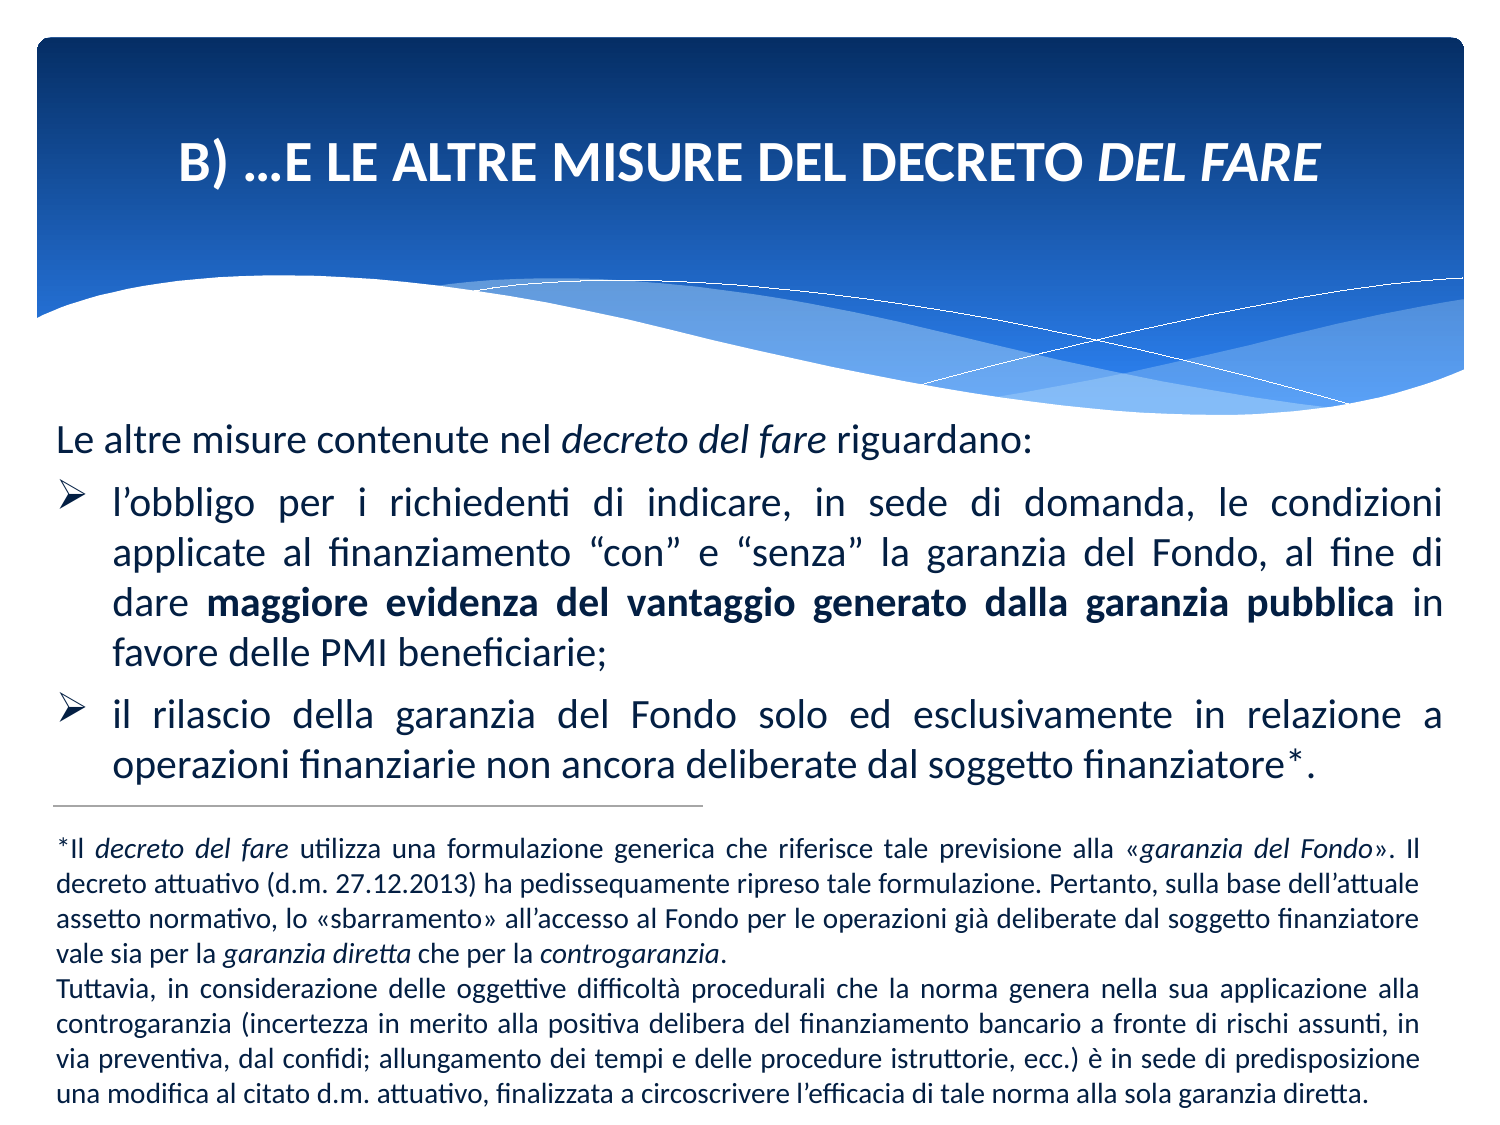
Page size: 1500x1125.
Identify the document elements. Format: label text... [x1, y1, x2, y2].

text_box Le altre misure contenute nel decreto del fare riguardano: l’obbligo per i richiedenti di indicare, in sede di domanda, le condizioni applicate al finanziamento “con” e “senza” la garanzia del Fondo, al fine di dare maggiore evidenza del vantaggio generato dalla garanzia pubblica in favore delle PMI beneficiarie; il rilascio della garanzia del Fondo solo ed esclusivamente in relazione a operazioni finanziarie non ancora deliberate dal soggetto finanziatore*. [41, 404, 1459, 795]
text_box *Il decreto del fare utilizza una formulazione generica che riferisce tale previsione alla «garanzia del Fondo». Il decreto attuativo (d.m. 27.12.2013) ha pedissequamente ripreso tale formulazione. Pertanto, sulla base dell’attuale assetto normativo, lo «sbarramento» all’accesso al Fondo per le operazioni già deliberate dal soggetto finanziatore vale sia per la garanzia diretta che per la controgaranzia. Tuttavia, in considerazione delle oggettive difficoltà procedurali che la norma genera nella sua applicazione alla controgaranzia (incertezza in merito alla positiva delibera del finanziamento bancario a fronte di rischi assunti, in via preventiva, dal confidi; allungamento dei tempi e delle procedure istruttorie, ecc.) è in sede di predisposizione una modifica al citato d.m. attuativo, finalizzata a circoscrivere l’efficacia di tale norma alla sola garanzia diretta. [41, 822, 1436, 1117]
title B) …E LE ALTRE MISURE DEL DECRETO DEL FARE [75, 55, 1425, 261]
